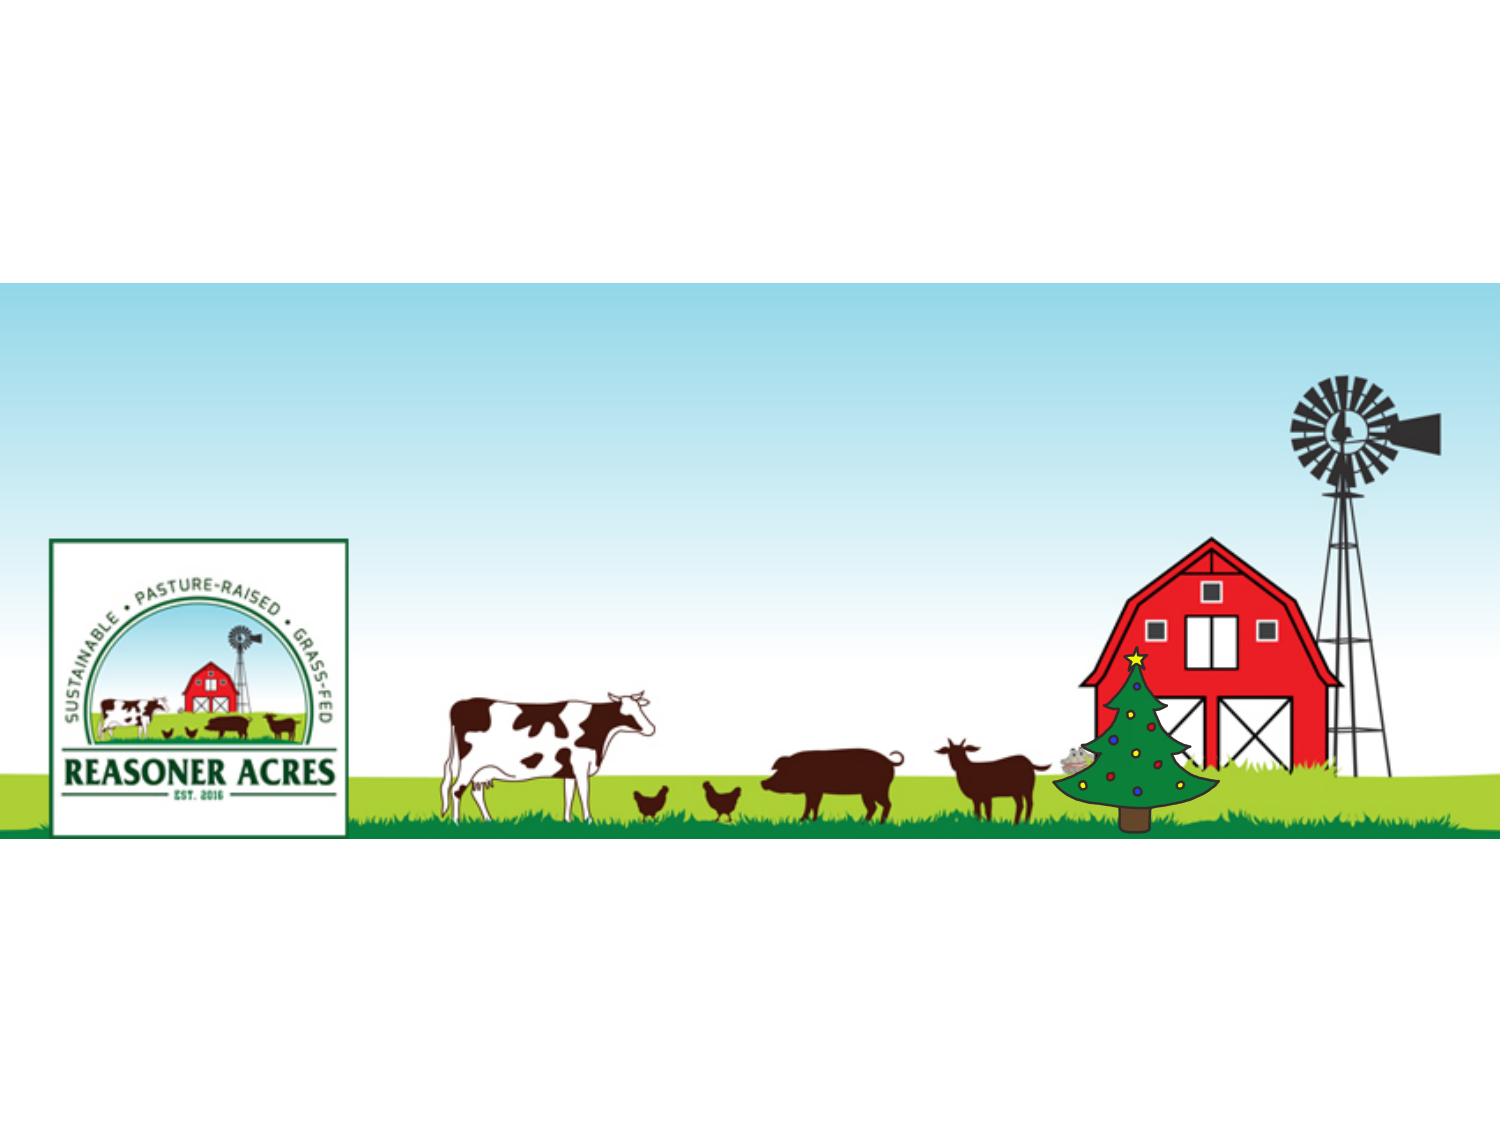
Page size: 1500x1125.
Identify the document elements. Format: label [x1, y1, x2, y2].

picture [0, 283, 1500, 839]
